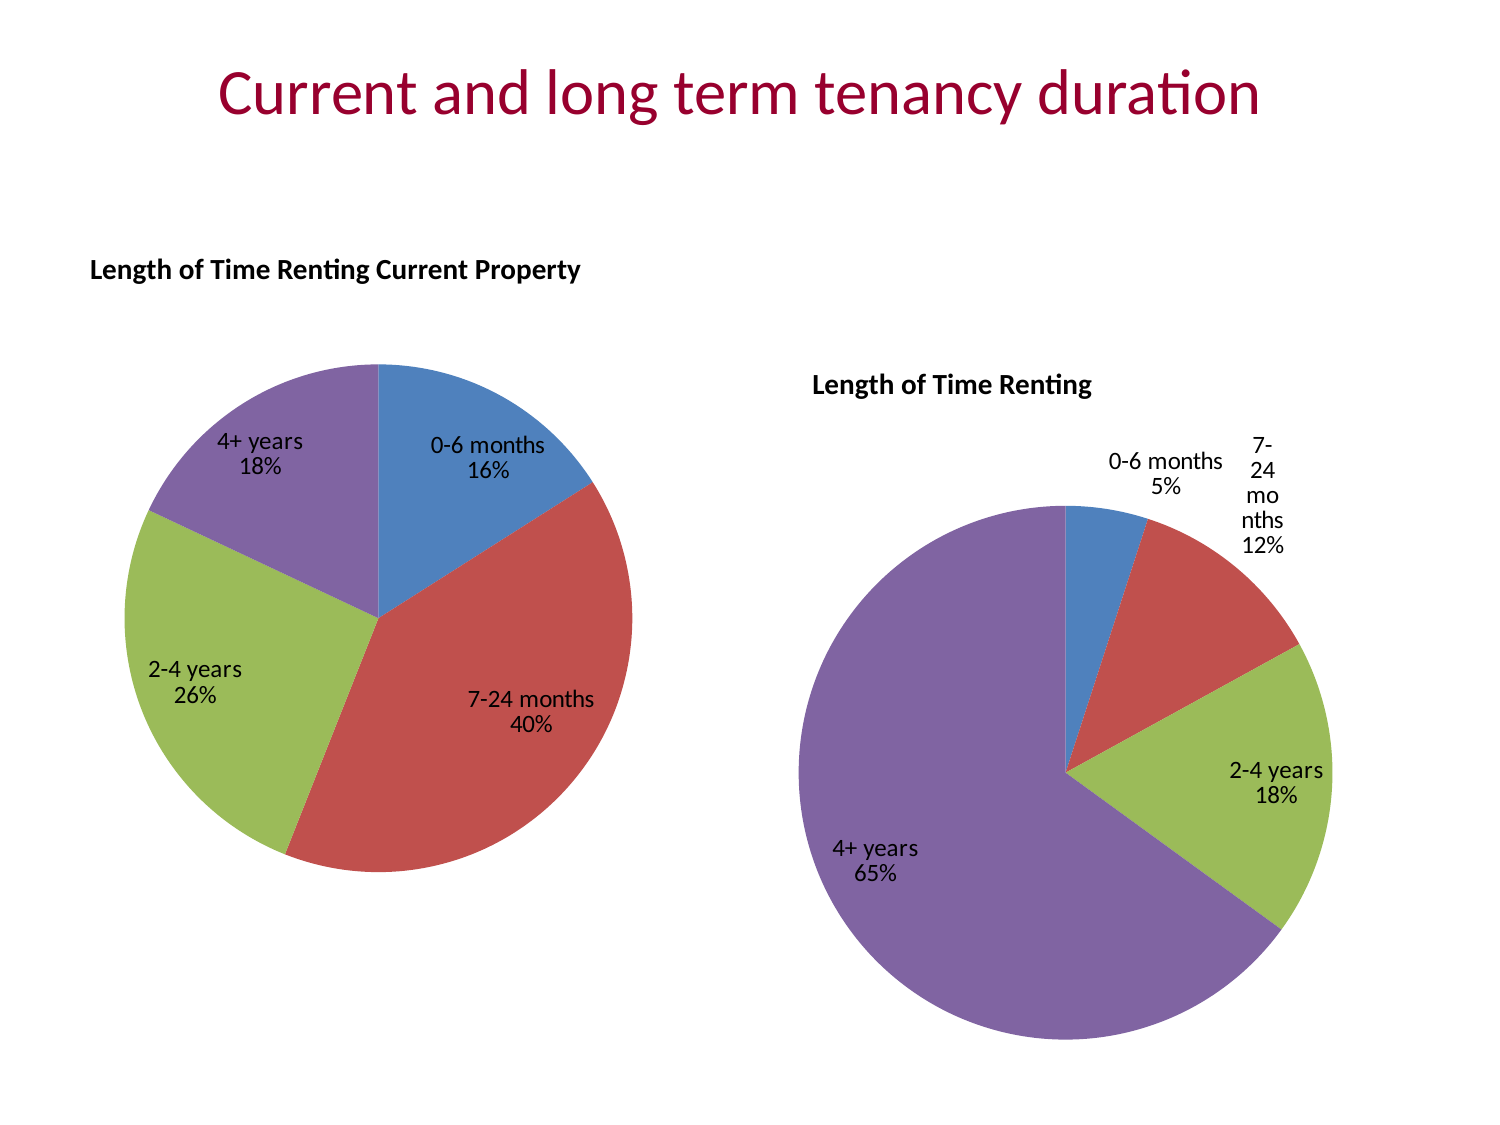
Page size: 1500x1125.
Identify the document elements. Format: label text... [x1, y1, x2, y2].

chart [74, 310, 703, 884]
chart [785, 420, 1449, 1068]
list Length of Time Renting [797, 357, 1447, 420]
title Current and long term tenancy duration [64, 42, 1415, 231]
list Length of Time Renting Current Property [75, 243, 727, 311]
